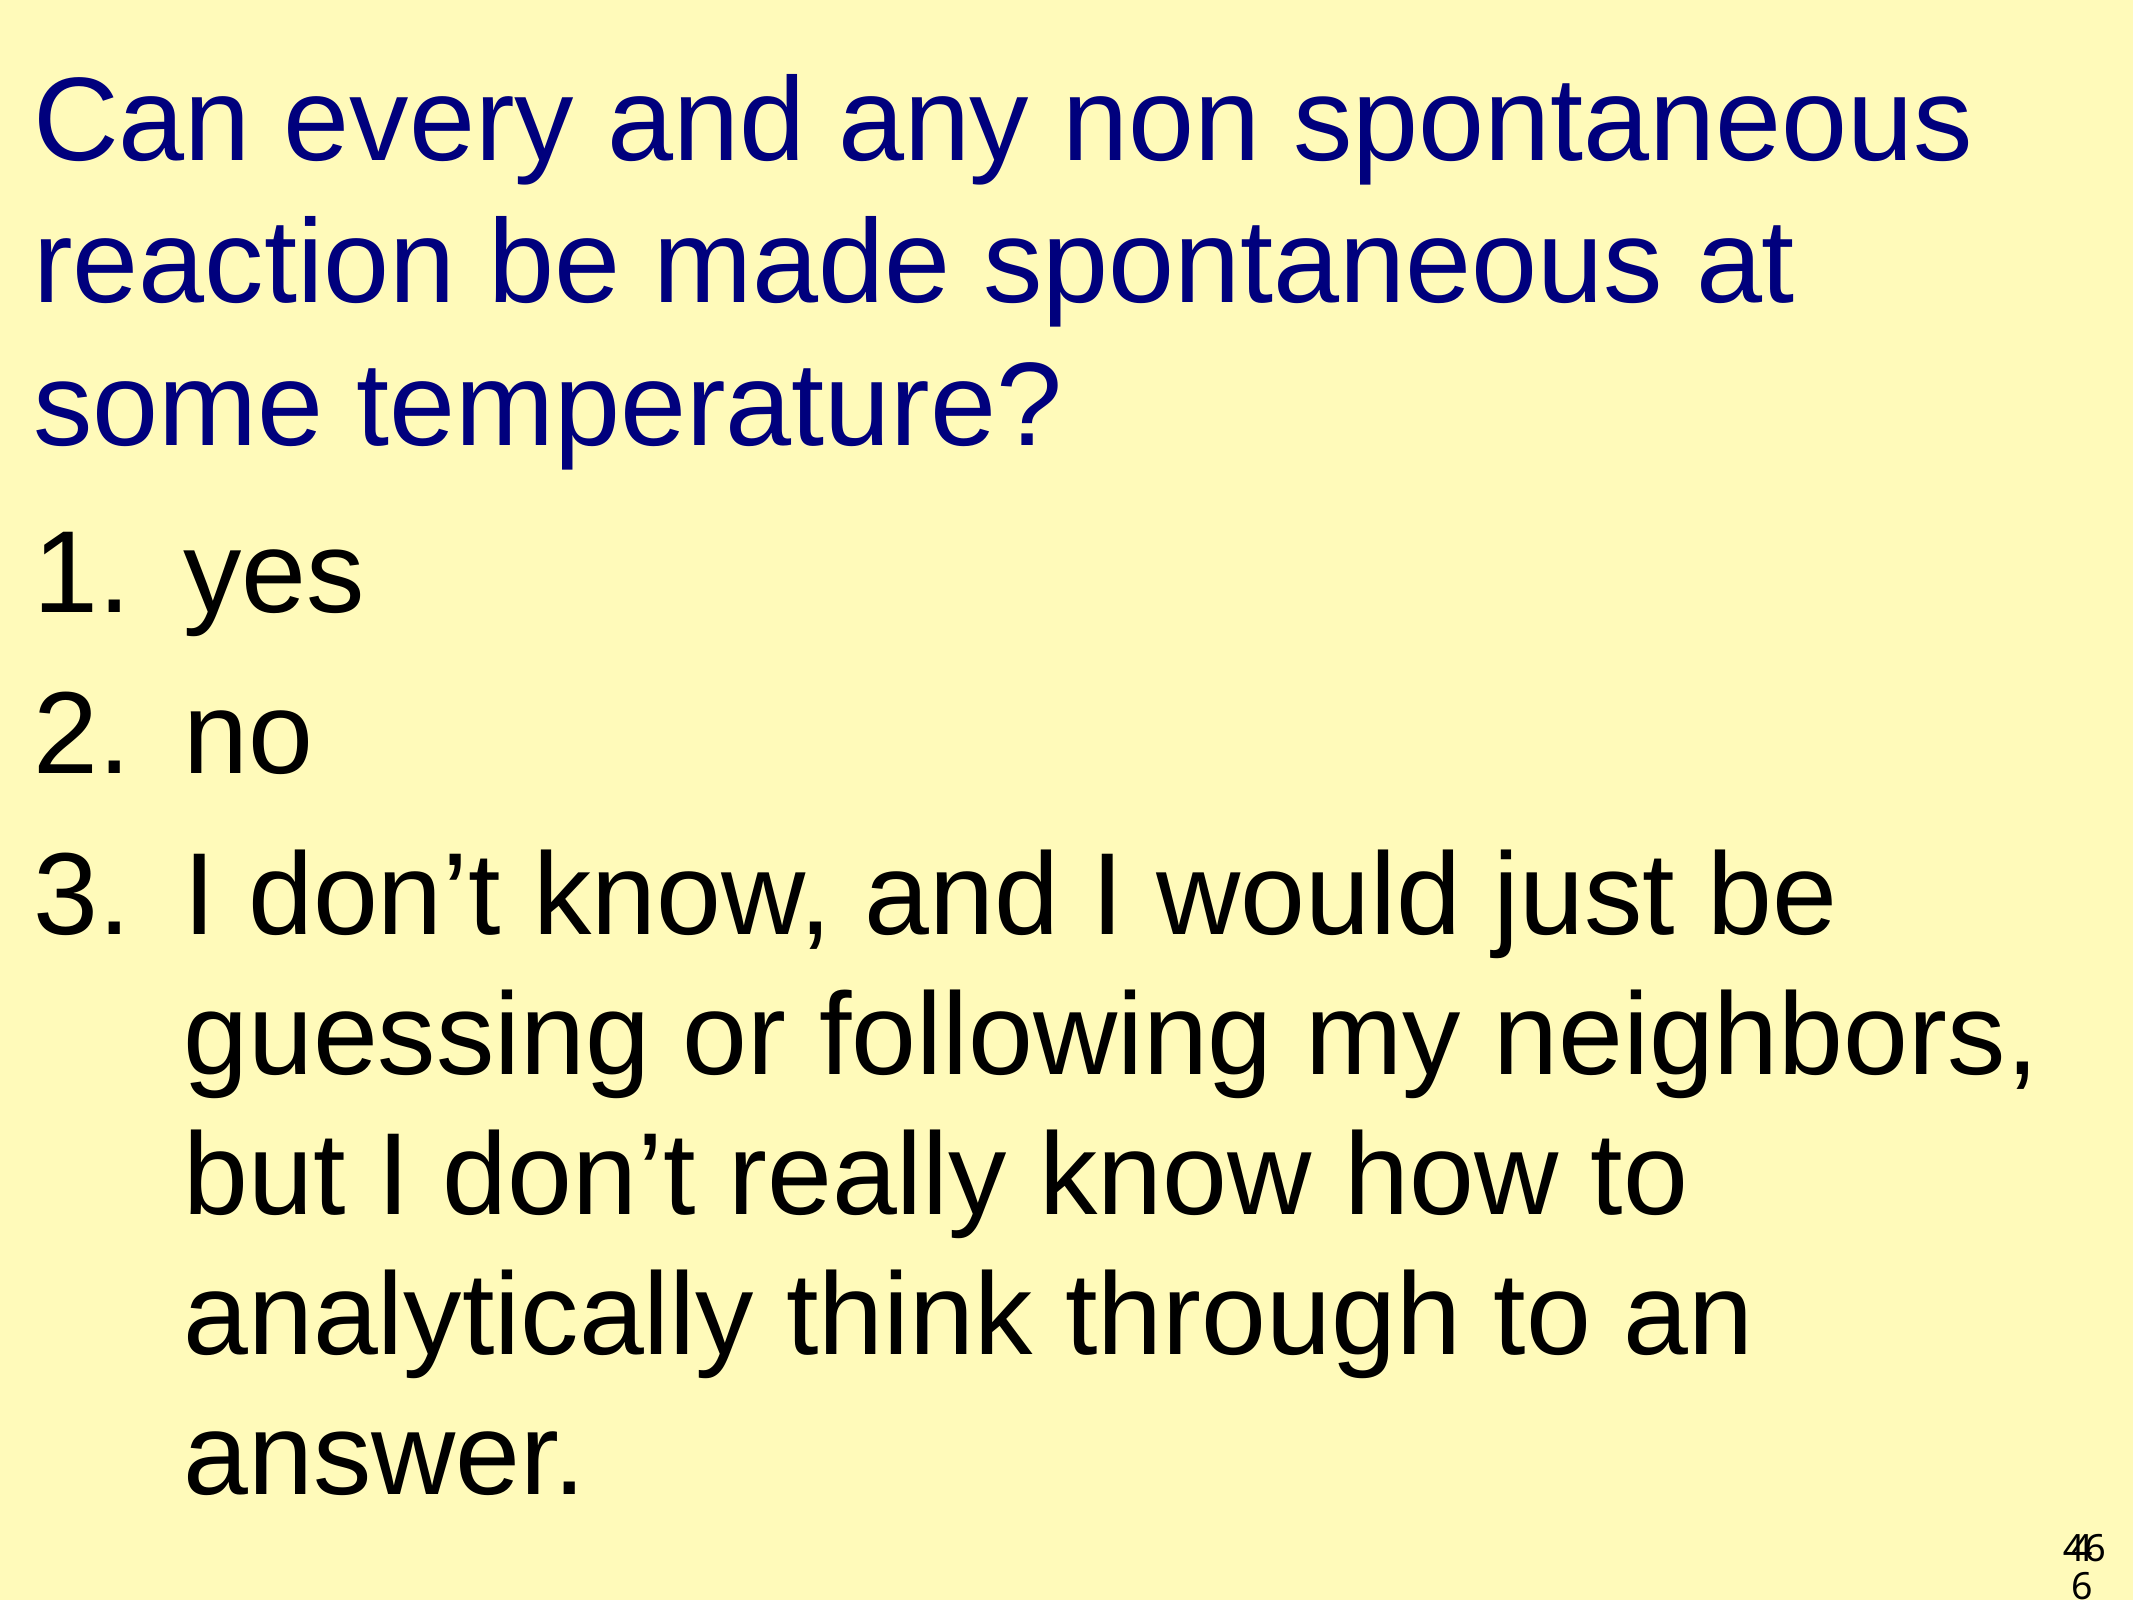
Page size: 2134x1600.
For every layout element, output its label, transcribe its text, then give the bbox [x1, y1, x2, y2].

list yes no I don’t know, and I would just be guessing or following my neighbors, but I don’t really know how to analytically think through to an answer. [32, 495, 2116, 1578]
text_box 46 [2056, 1516, 2113, 1578]
title Can every and any non spontaneous reaction be made spontaneous at some temperature? [32, 41, 2116, 480]
